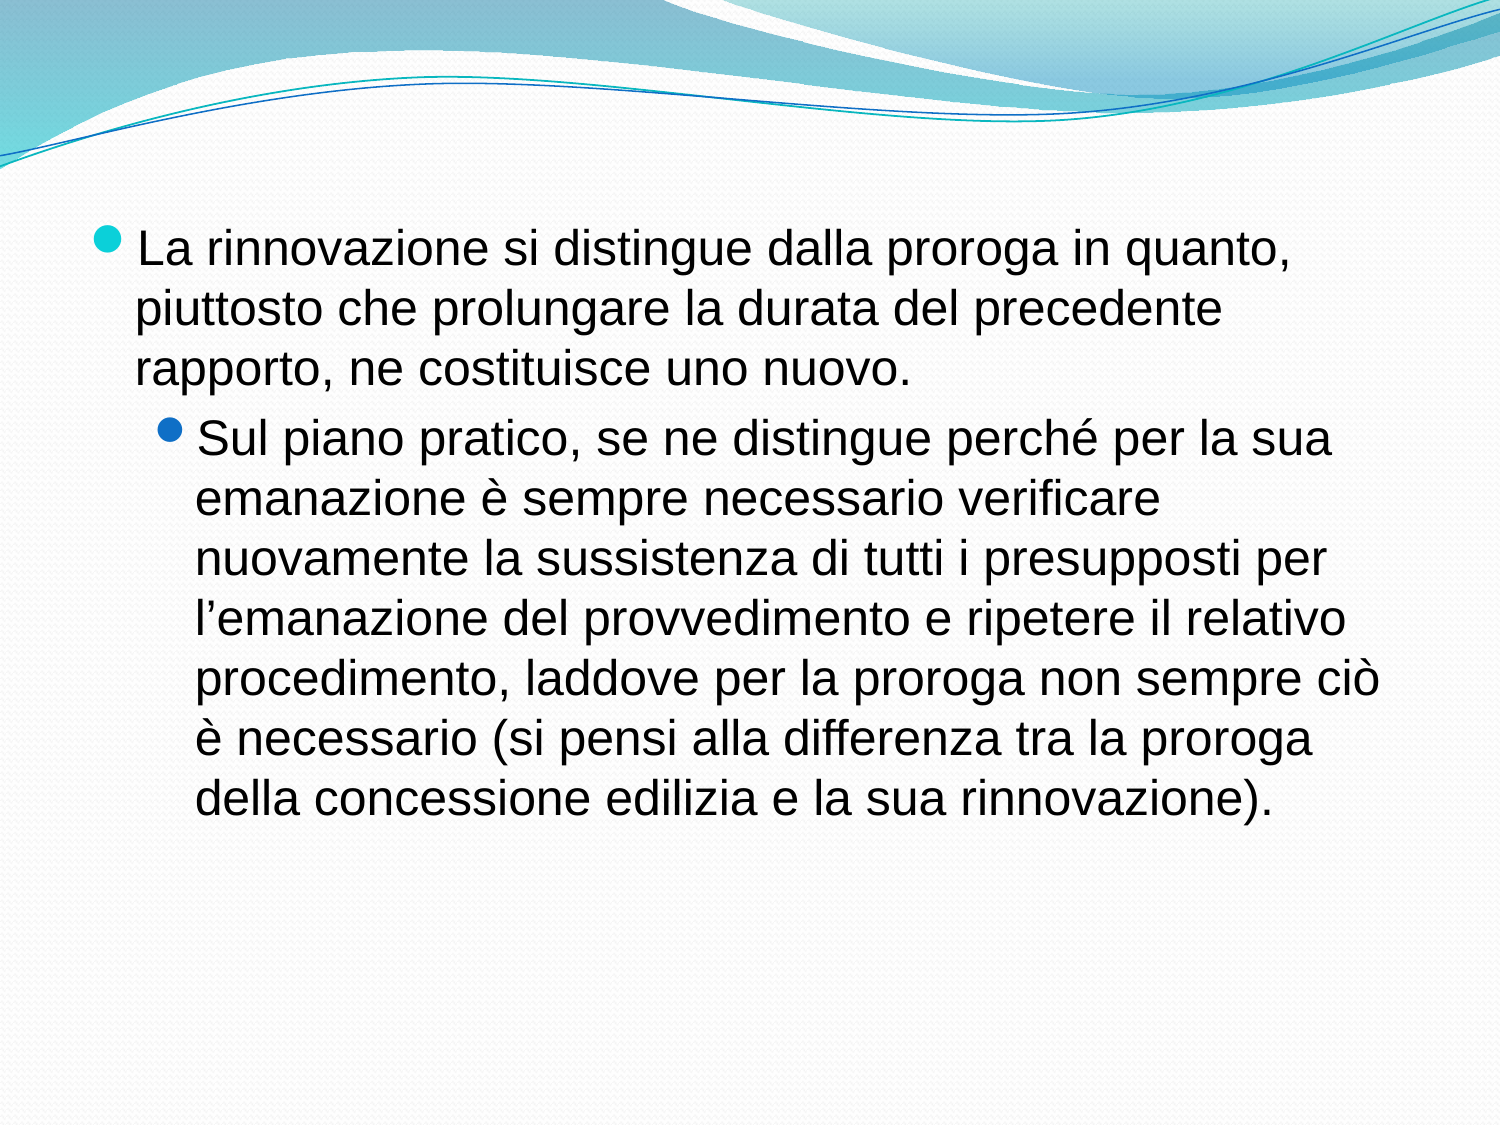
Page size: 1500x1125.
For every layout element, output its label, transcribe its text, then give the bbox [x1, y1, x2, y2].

list La rinnovazione si distingue dalla proroga in quanto, piuttosto che prolungare la durata del precedente rapporto, ne costituisce uno nuovo. Sul piano pratico, se ne distingue perché per la sua emanazione è sempre necessario verificare nuovamente la sussistenza di tutti i presupposti per l’emanazione del provvedimento e ripetere il relativo procedimento, laddove per la proroga non sempre ciò è necessario (si pensi alla differenza tra la proroga della concessione edilizia e la sua rinnovazione). [75, 208, 1425, 1038]
